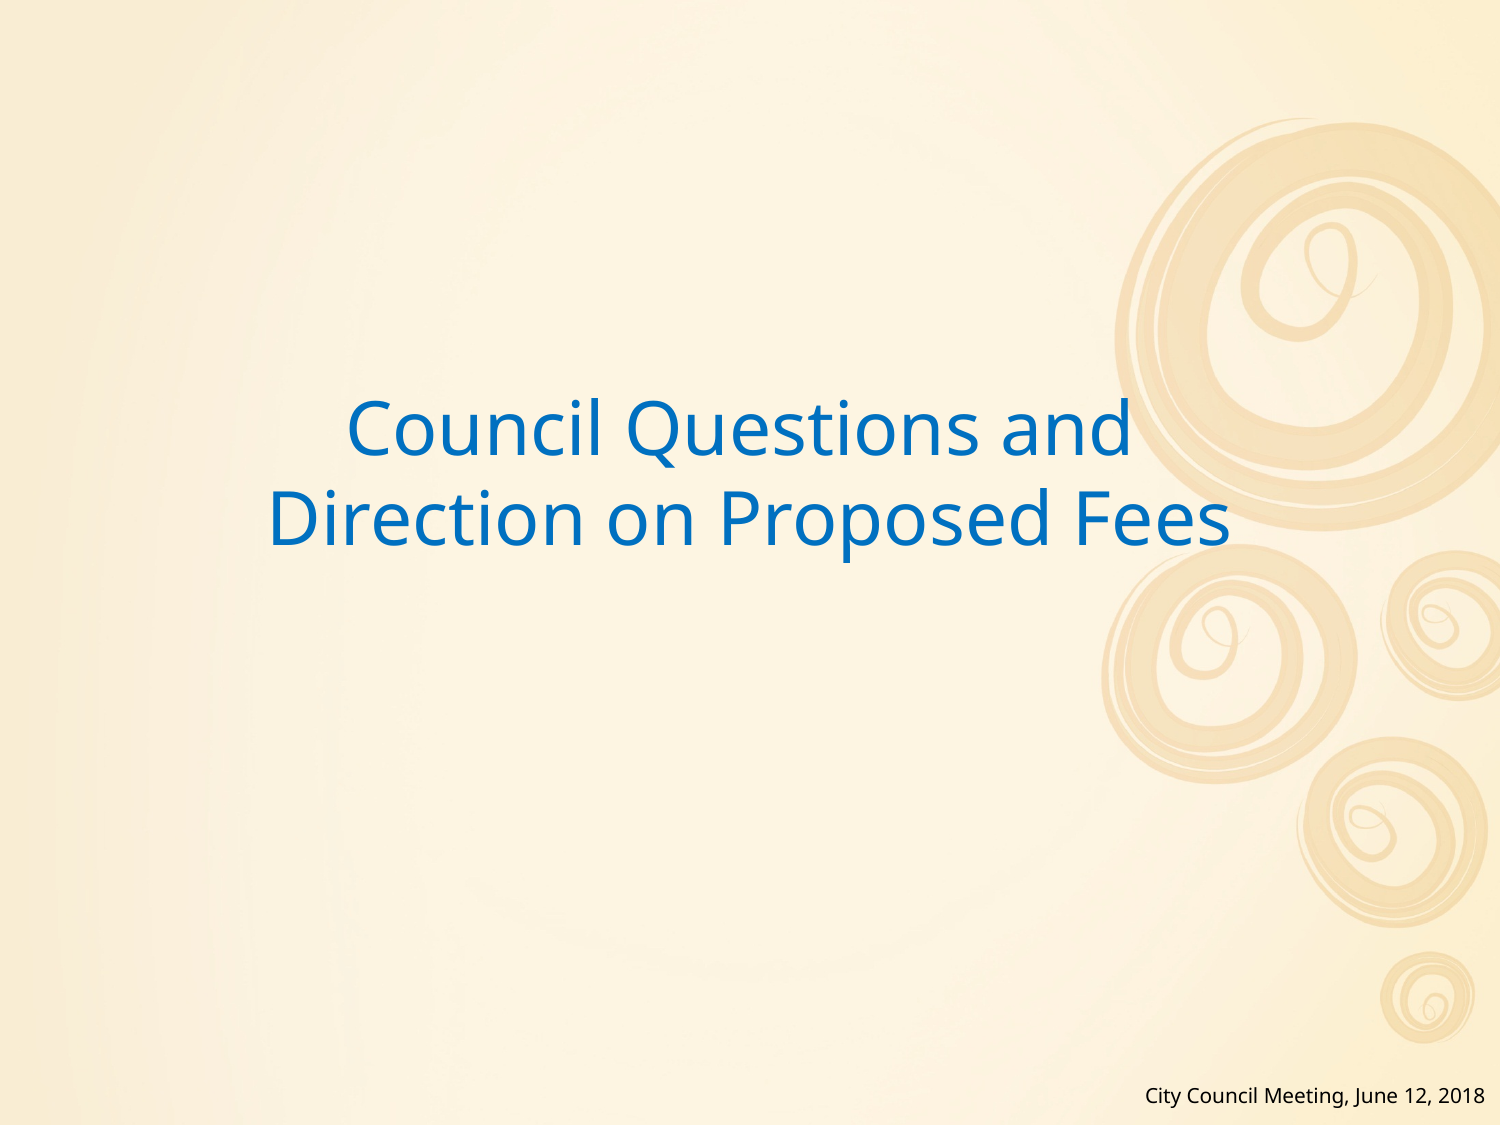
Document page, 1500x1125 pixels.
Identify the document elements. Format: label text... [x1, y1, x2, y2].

text_box Council Questions and Direction on Proposed Fees [112, 249, 1388, 600]
text_box City Council Meeting, June 12, 2018 [1025, 1049, 1500, 1125]
picture [0, 0, 1500, 1125]
